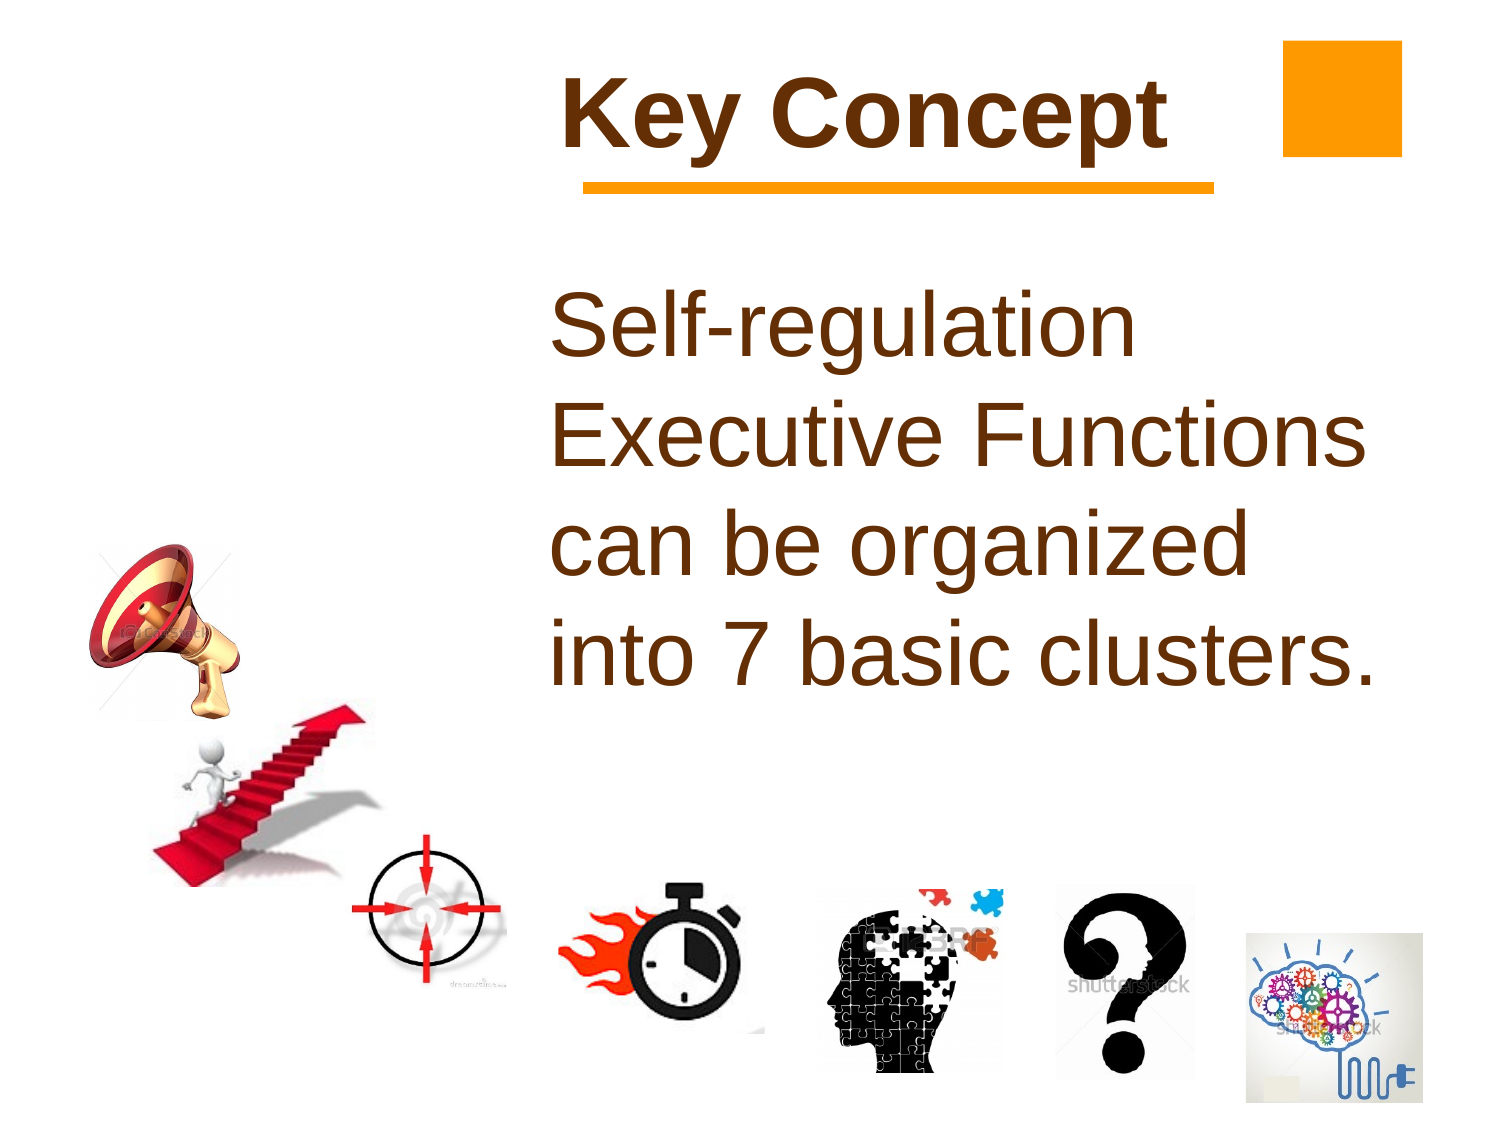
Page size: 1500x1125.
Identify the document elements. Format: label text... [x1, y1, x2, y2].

slide_number 24 [1074, 1042, 1240, 1103]
text_box [1281, 38, 1404, 159]
picture [816, 888, 1004, 1073]
text_box Key Concept [544, 40, 1185, 176]
picture [88, 542, 507, 990]
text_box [1245, 933, 1426, 1103]
picture [558, 865, 765, 1034]
picture [1055, 884, 1196, 1080]
text_box Self-regulation Executive Functions can be organized into 7 basic clusters. [533, 256, 1436, 712]
